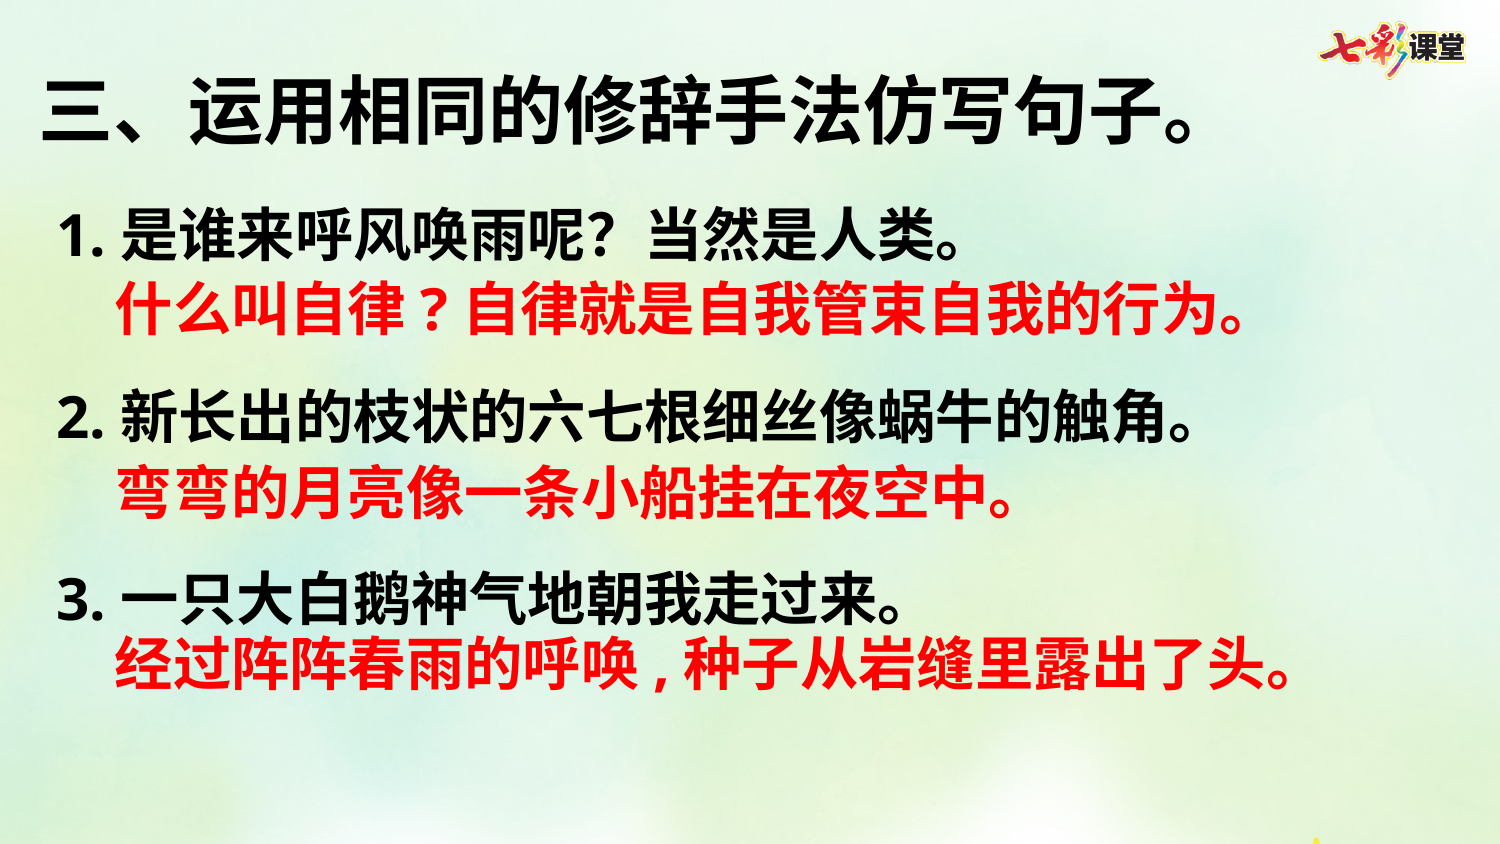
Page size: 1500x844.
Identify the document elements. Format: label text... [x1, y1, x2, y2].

text_box 什么叫自律?自律就是自我管束自我的行为。 [100, 265, 1282, 350]
picture [0, 0, 1500, 844]
text_box 经过阵阵春雨的呼唤,种子从岩缝里露出了头。 [100, 619, 1376, 705]
text_box 三、运用相同的修辞手法仿写句子。 [23, 56, 1307, 161]
text_box 1.是谁来呼风唤雨呢？当然是人类。 2.新长出的枝状的六七根细丝像蜗牛的触角。 3.一只大白鹅神气地朝我走过来。 [41, 169, 1459, 640]
text_box 弯弯的月亮像一条小船挂在夜空中。 [100, 448, 1027, 534]
